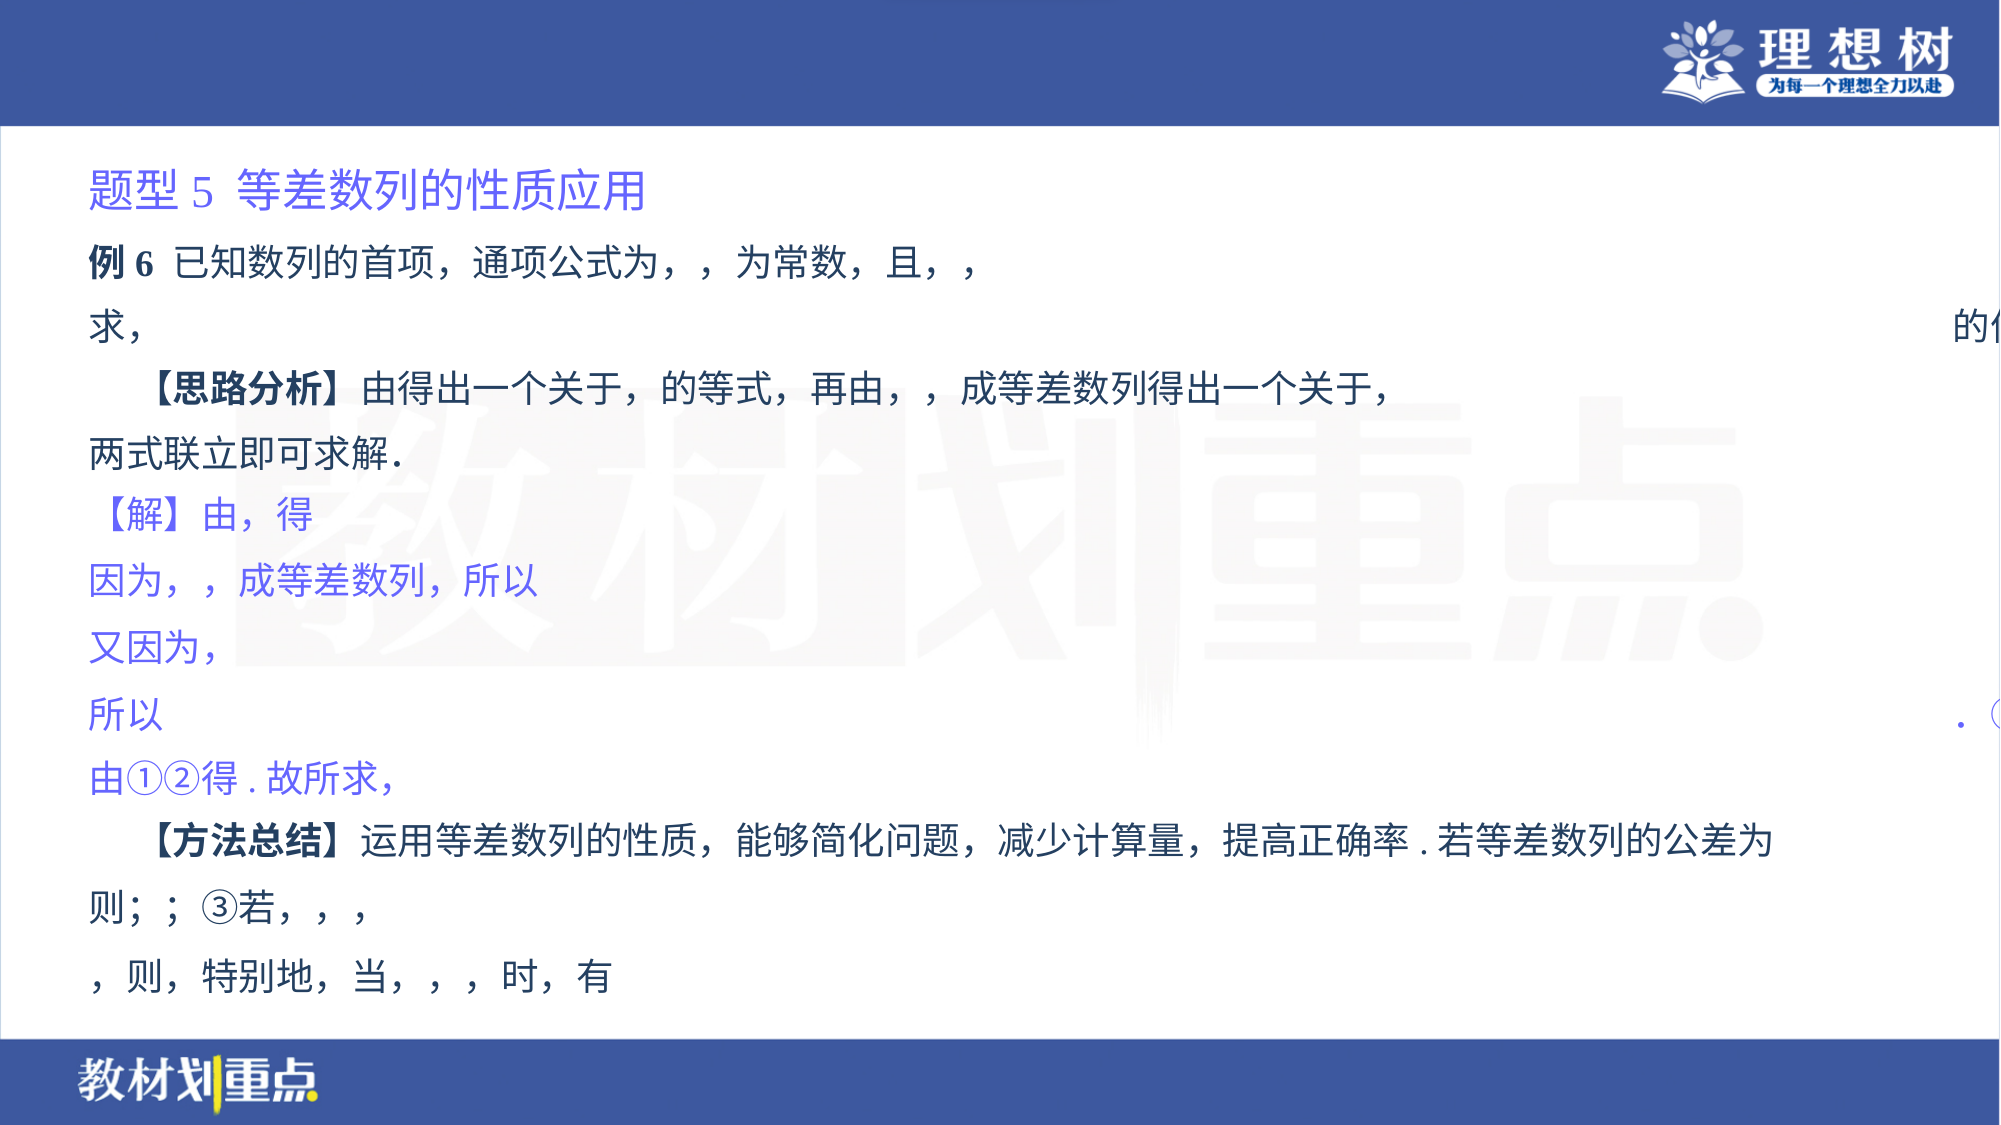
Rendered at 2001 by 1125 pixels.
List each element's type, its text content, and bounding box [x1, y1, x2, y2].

picture [0, 0, 2000, 1125]
text_box 题型5 等差数列的性质应用 [88, 135, 1911, 208]
